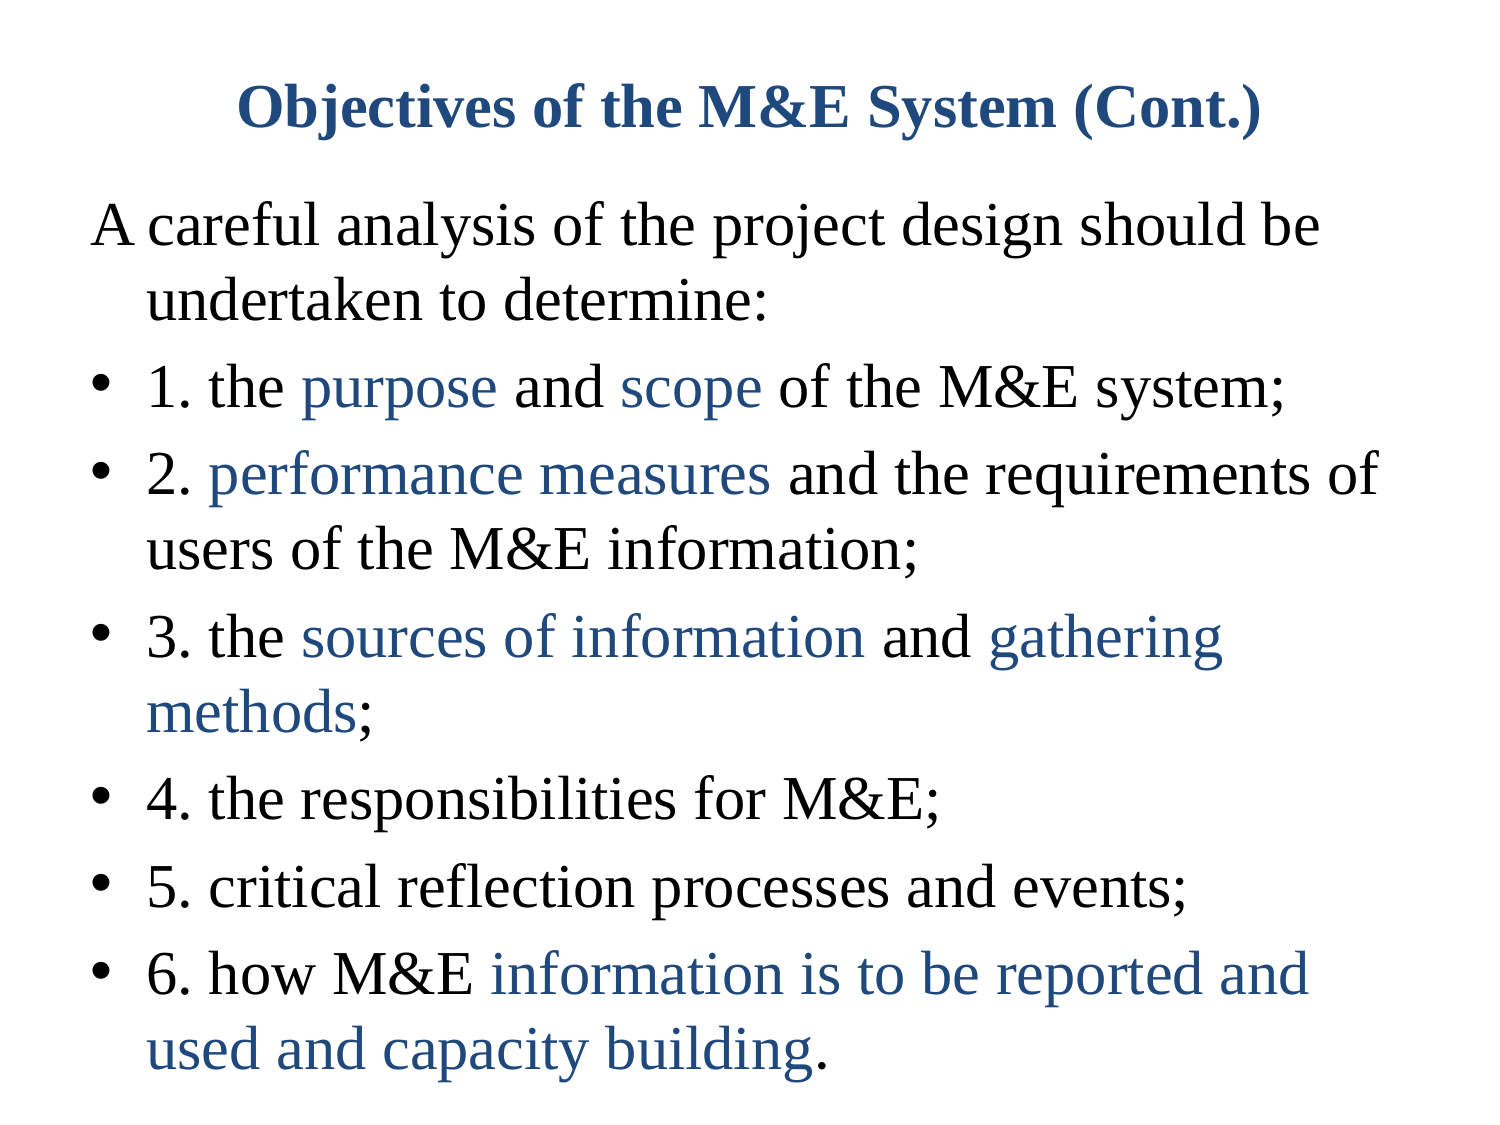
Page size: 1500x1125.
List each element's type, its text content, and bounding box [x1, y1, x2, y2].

title Objectives of the M&E System (Cont.) [74, 49, 1426, 156]
list A careful analysis of the project design should be undertaken to determine: 1. the purpose and scope of the M&E system; 2. performance measures and the requirements of users of the M&E information; 3. the sources of information and gathering methods; 4. the responsibilities for M&E; 5. critical reflection processes and events; 6. how M&E information is to be reported and used and capacity building. [74, 174, 1426, 1076]
